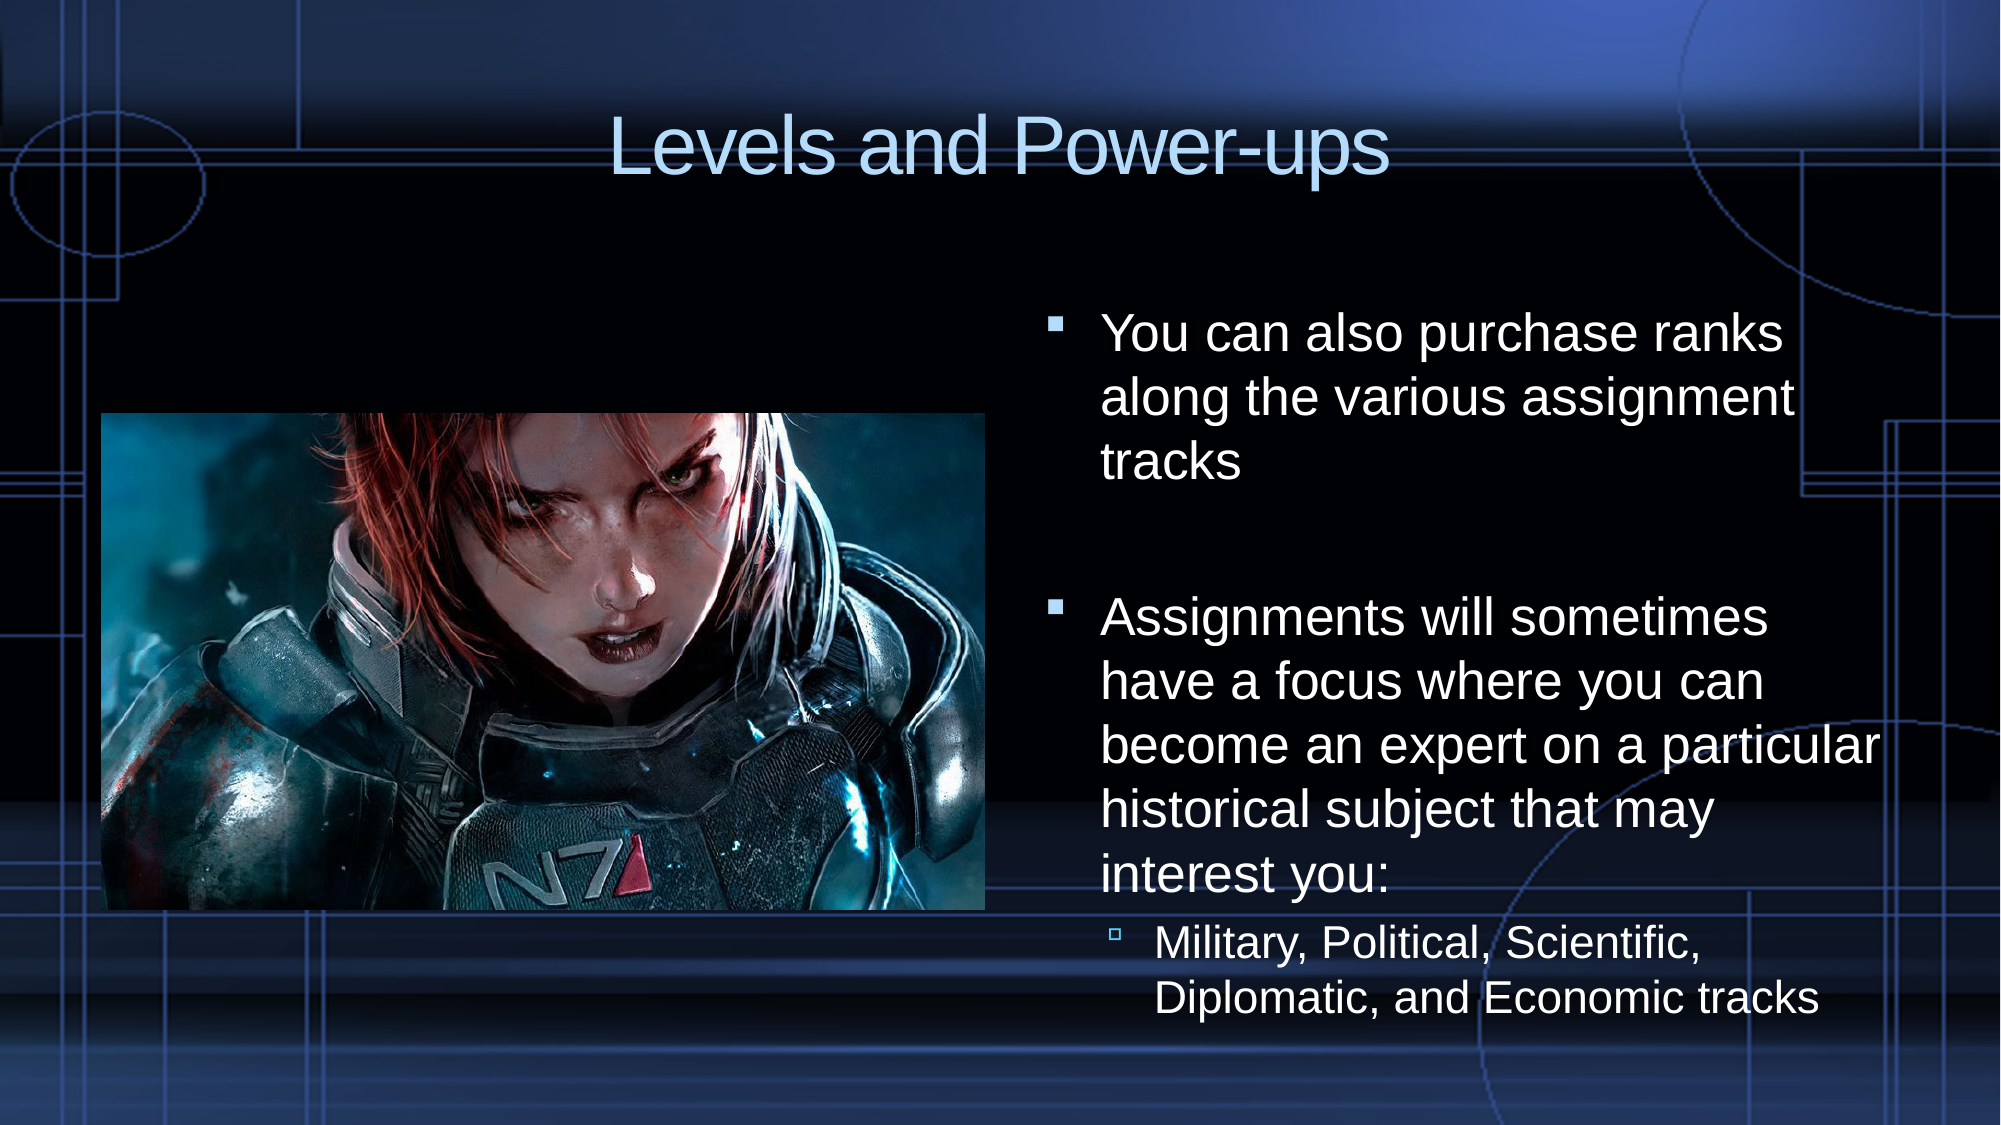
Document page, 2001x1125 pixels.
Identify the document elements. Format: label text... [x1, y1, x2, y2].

list You can also purchase ranks along the various assignment tracks Assignments will sometimes have a focus where you can become an expert on a particular historical subject that may interest you: Military, Political, Scientific, Diplomatic, and Economic tracks [1018, 290, 1902, 1033]
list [100, 412, 986, 911]
picture [0, 0, 2001, 1125]
title Levels and Power-ups [99, 83, 1900, 234]
